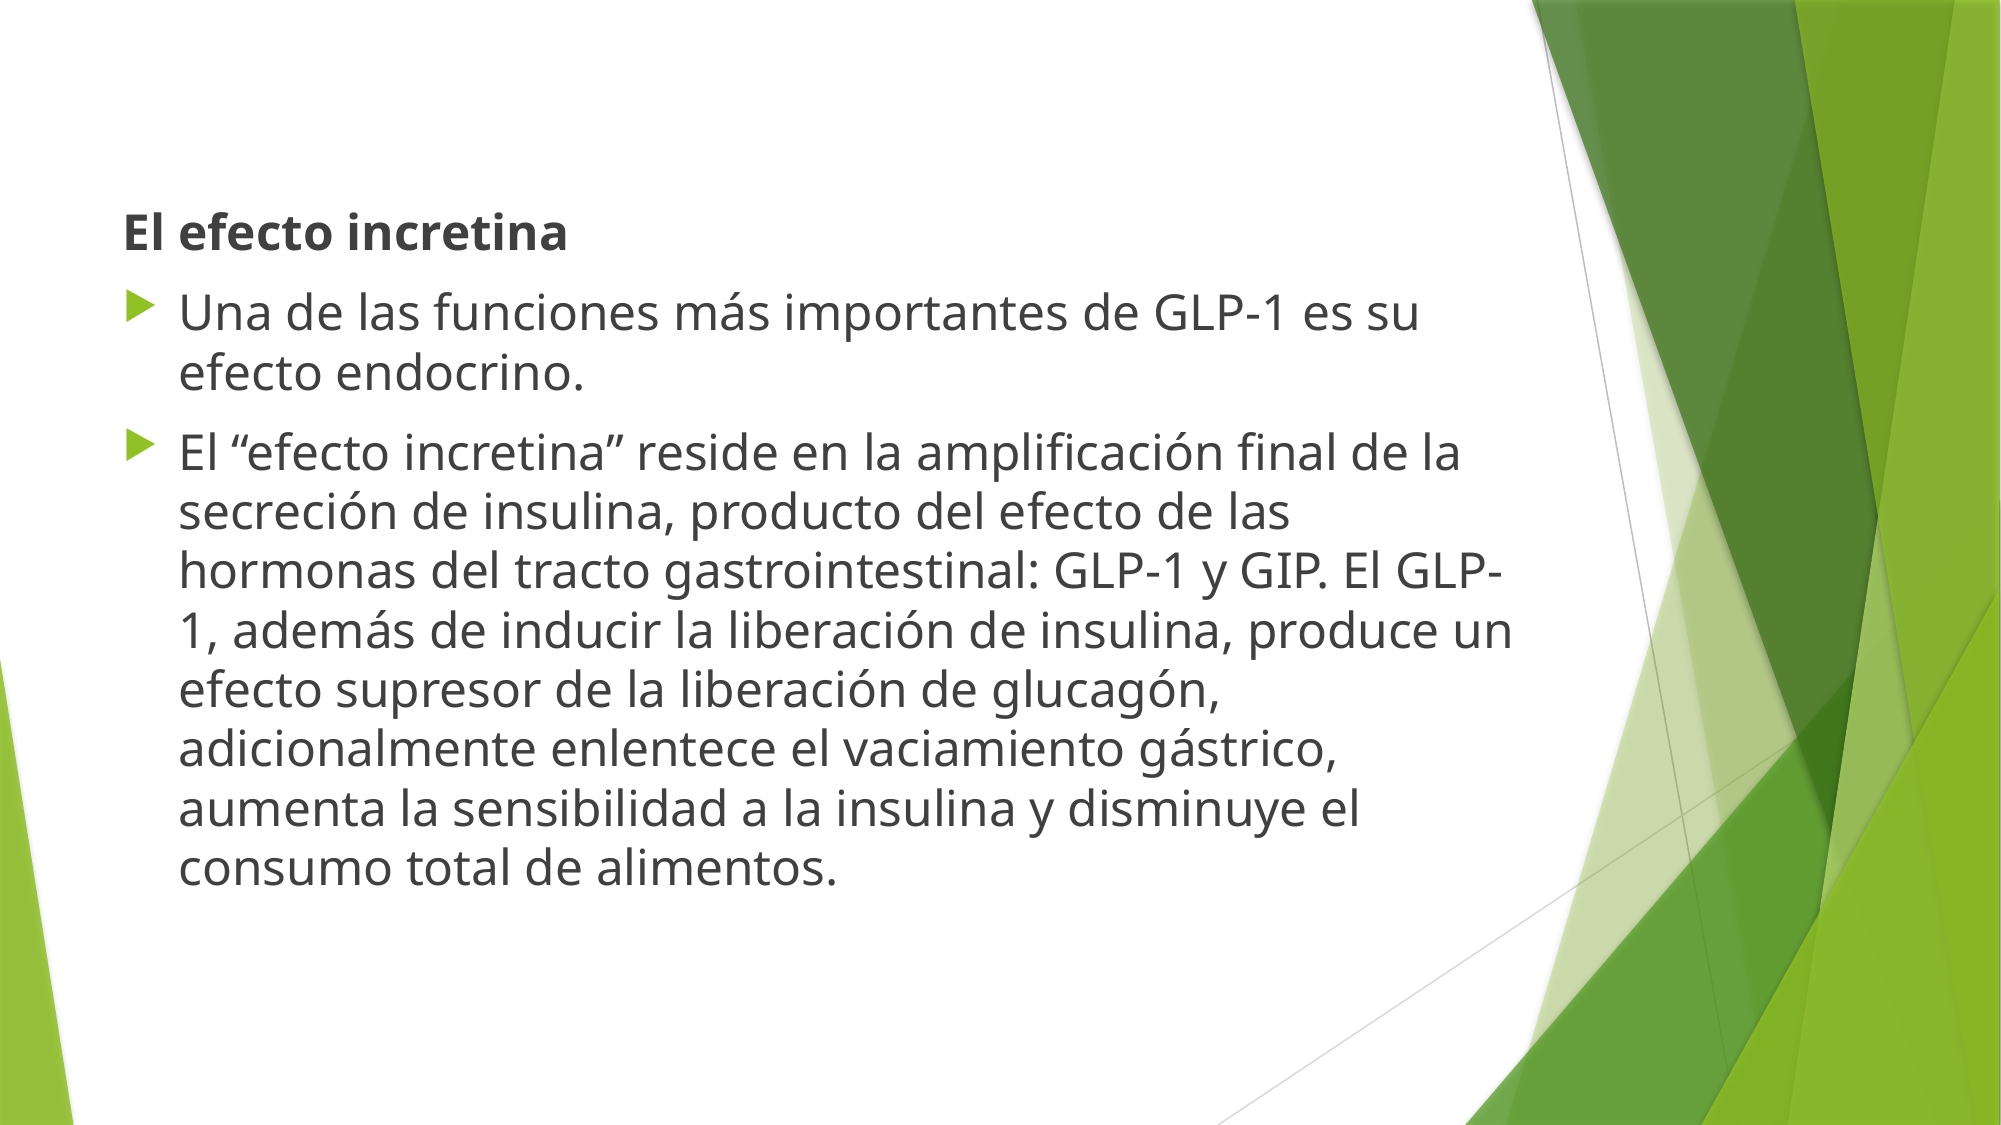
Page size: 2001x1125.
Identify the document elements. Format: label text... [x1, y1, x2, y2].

list El efecto incretina Una de las funciones más importantes de GLP-1 es su efecto endocrino. El “efecto incretina” reside en la amplificación final de la secreción de insulina, producto del efecto de las hormonas del tracto gastrointestinal: GLP-1 y GIP. El GLP-1, además de inducir la liberación de insulina, produce un efecto supresor de la liberación de glucagón, adicionalmente enlentece el vaciamiento gástrico, aumenta la sensibilidad a la insulina y disminuye el consumo total de alimentos. [107, 193, 1530, 908]
